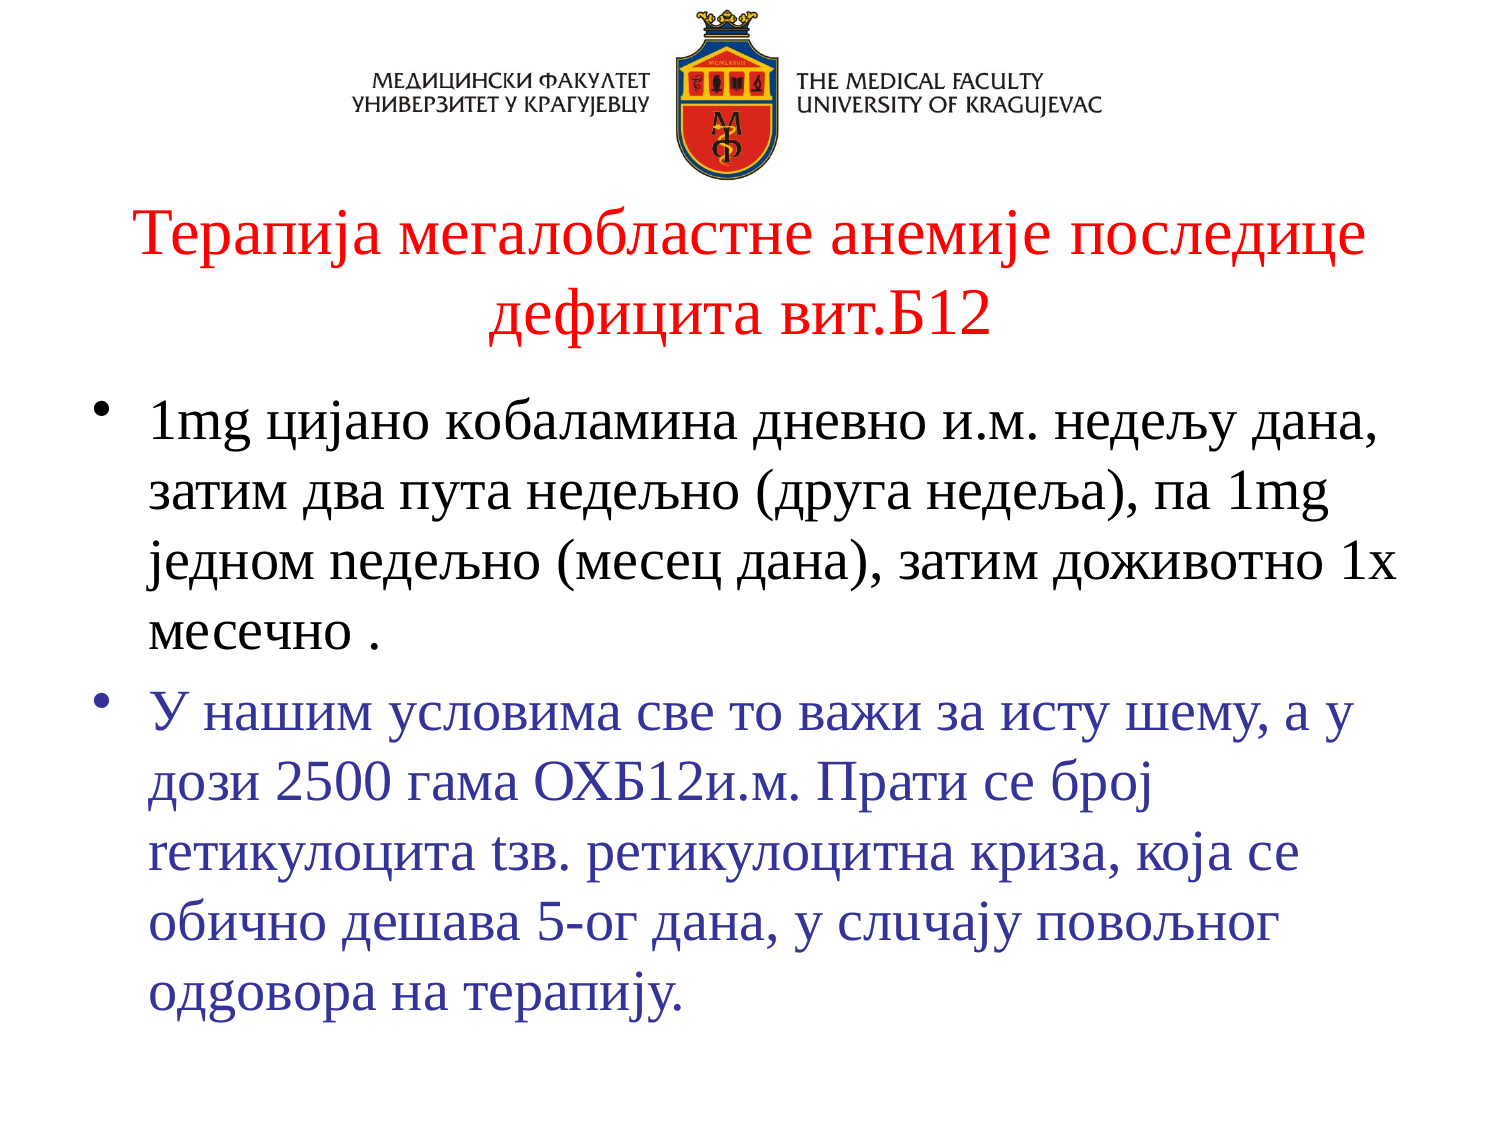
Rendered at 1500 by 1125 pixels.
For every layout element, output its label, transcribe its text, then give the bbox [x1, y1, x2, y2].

title Терапија мегалобластне анемије последице дефицита вит.Б12 [74, 173, 1426, 362]
picture [328, 0, 1125, 173]
list 1mg цијано кoбалaмина дневно и.м. недeљу данa, затим два пута недeљно (друга недeља), па 1mg једном nедeљно (месeц данa), затим доживoтно 1x месeчно . У нашим условима све то важи за исту шему, а у дози 2500 гамa ОХБ12и.м. Прати се број rетикулоцита tзв. ретикулоцитна криза, која се обично дешавa 5-ог данa, у слuчају повoљног oдgовoра нa терапију. [76, 373, 1428, 1125]
